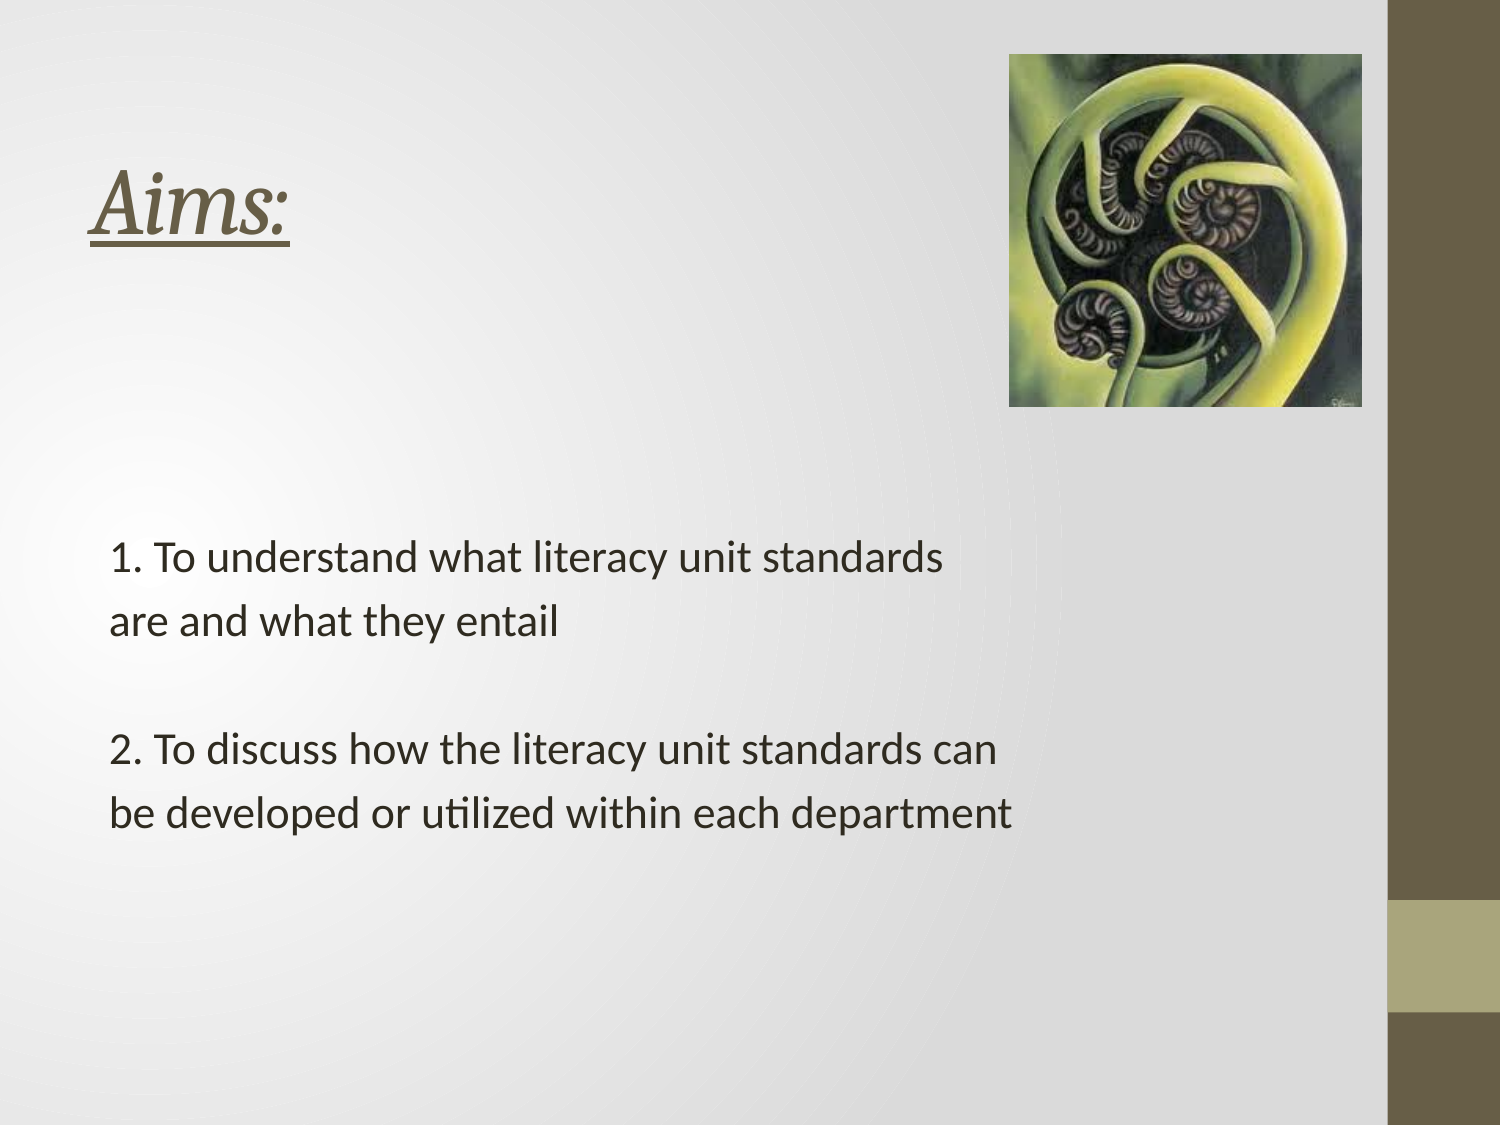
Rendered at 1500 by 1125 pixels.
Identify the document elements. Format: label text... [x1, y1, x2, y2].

picture [1009, 54, 1362, 407]
list 1. To understand what literacy unit standards are and what they entail 2. To discuss how the literacy unit standards can be developed or utilized within each department [75, 262, 1325, 1050]
title Aims: [75, 45, 1325, 233]
